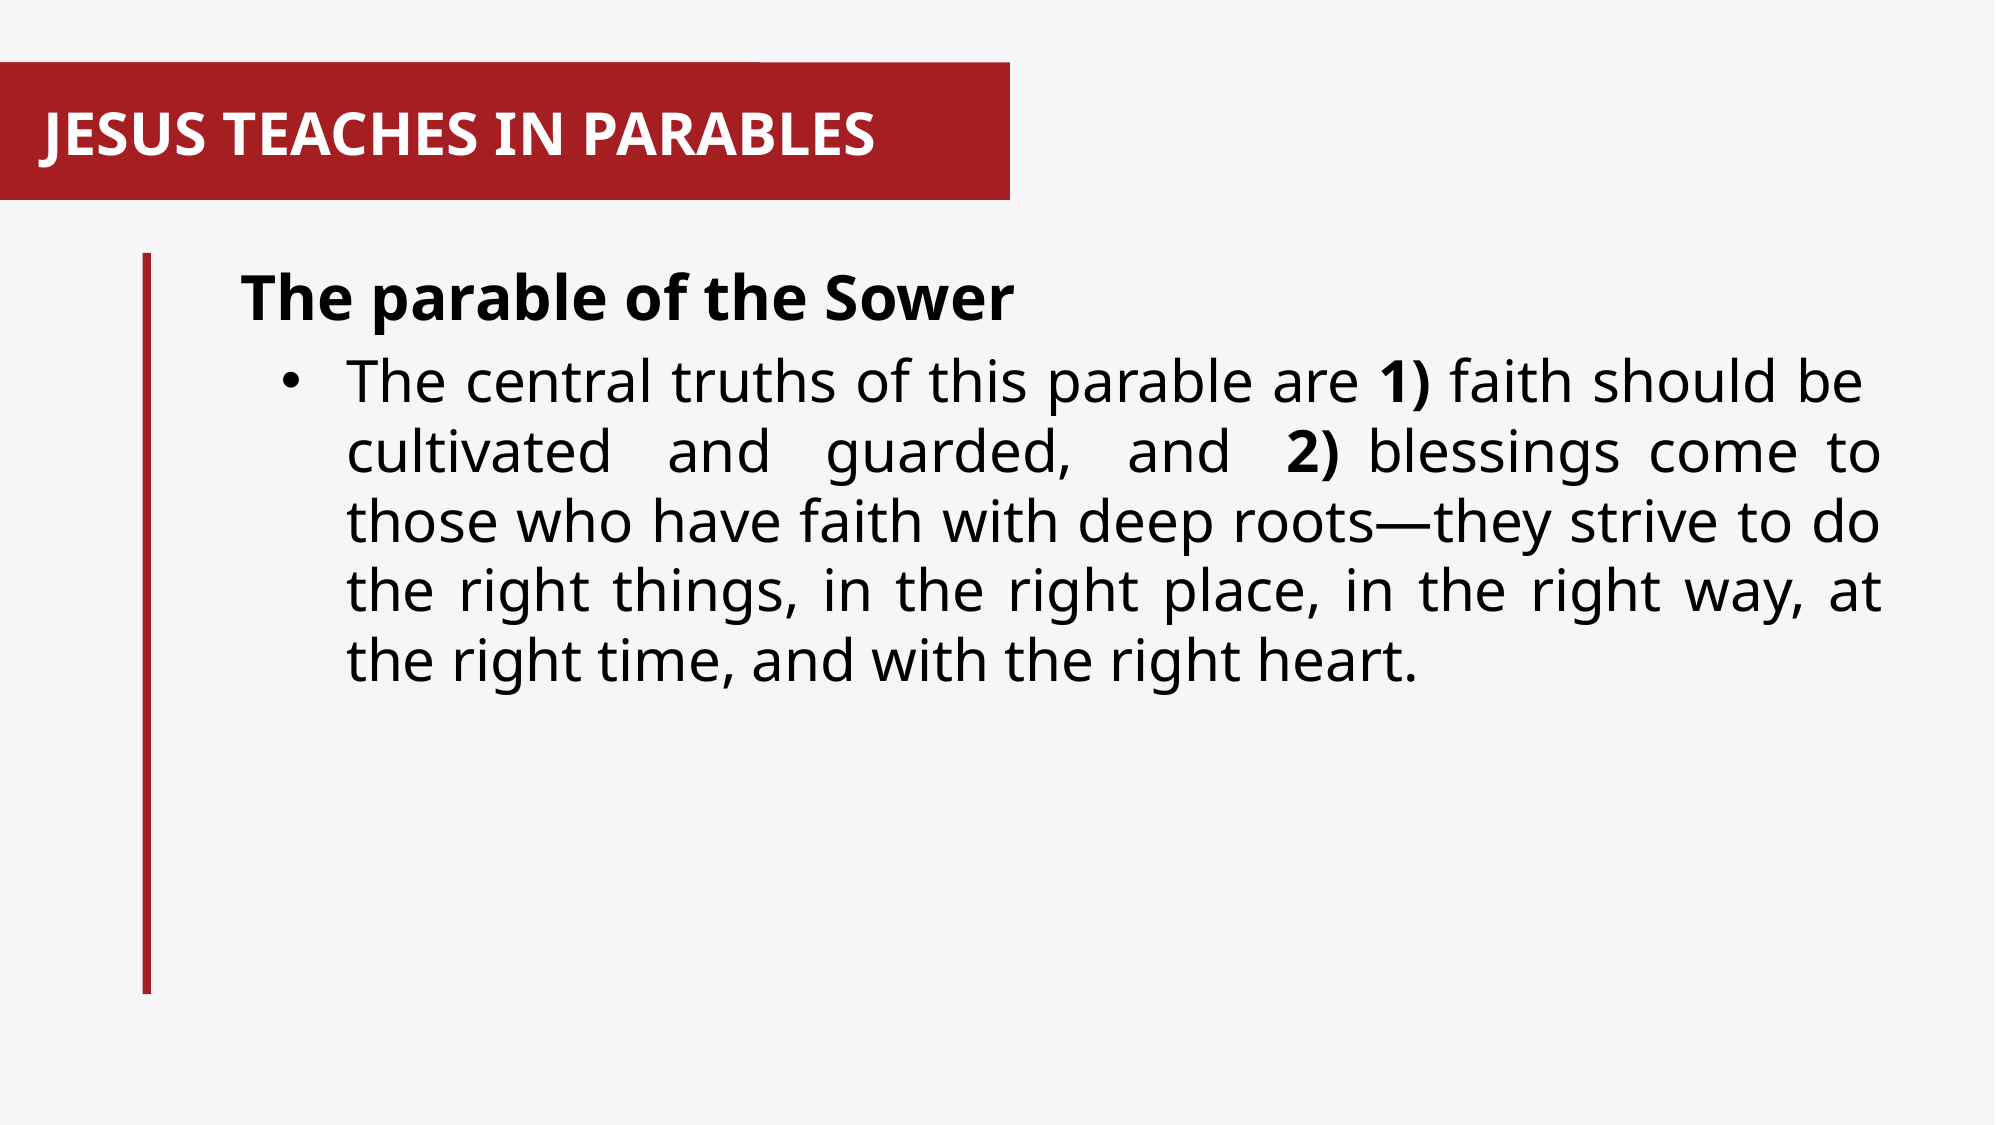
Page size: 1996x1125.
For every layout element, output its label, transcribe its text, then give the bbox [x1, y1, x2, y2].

subtitle The parable of the Sower The central truths of this parable are 1) faith should be cultivated and guarded, and 2) blessings come to those who have faith with deep roots—they strive to do the right things, in the right place, in the right way, at the right time, and with the right heart. [210, 249, 1898, 988]
title JESUS TEACHES IN PARABLES [0, 62, 1010, 200]
